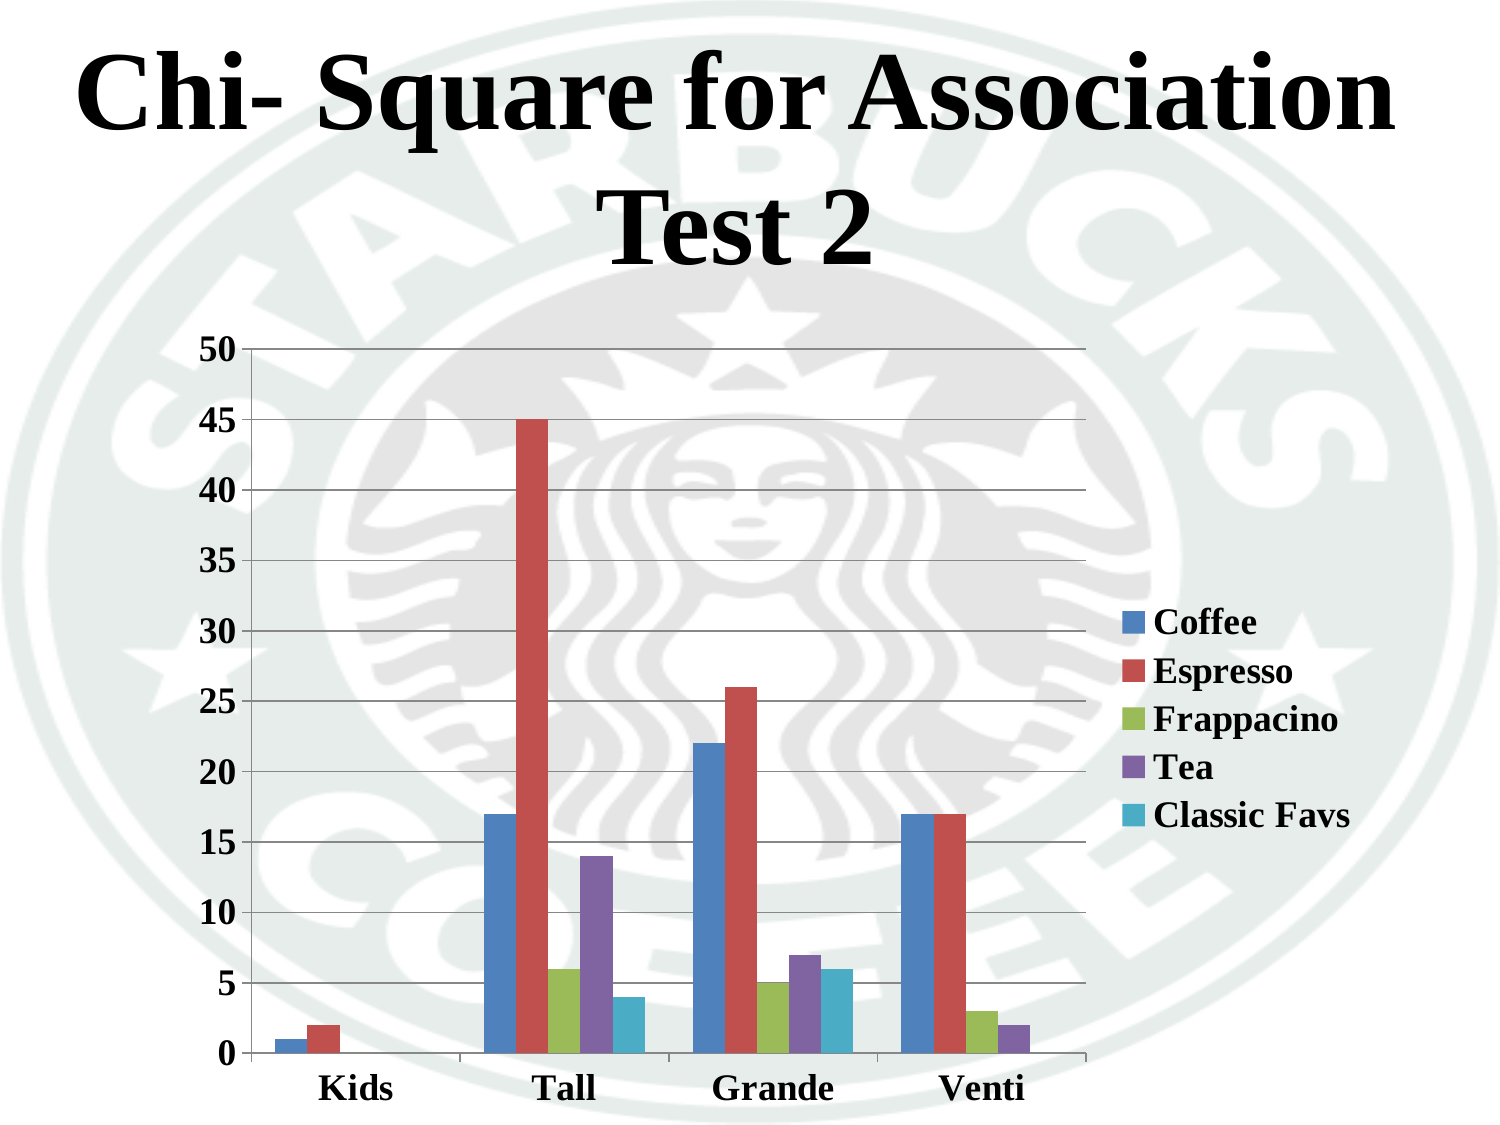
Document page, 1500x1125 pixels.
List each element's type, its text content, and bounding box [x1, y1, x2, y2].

title Chi- Square for Association Test 2 [37, 50, 1463, 255]
chart [174, 312, 1376, 1125]
